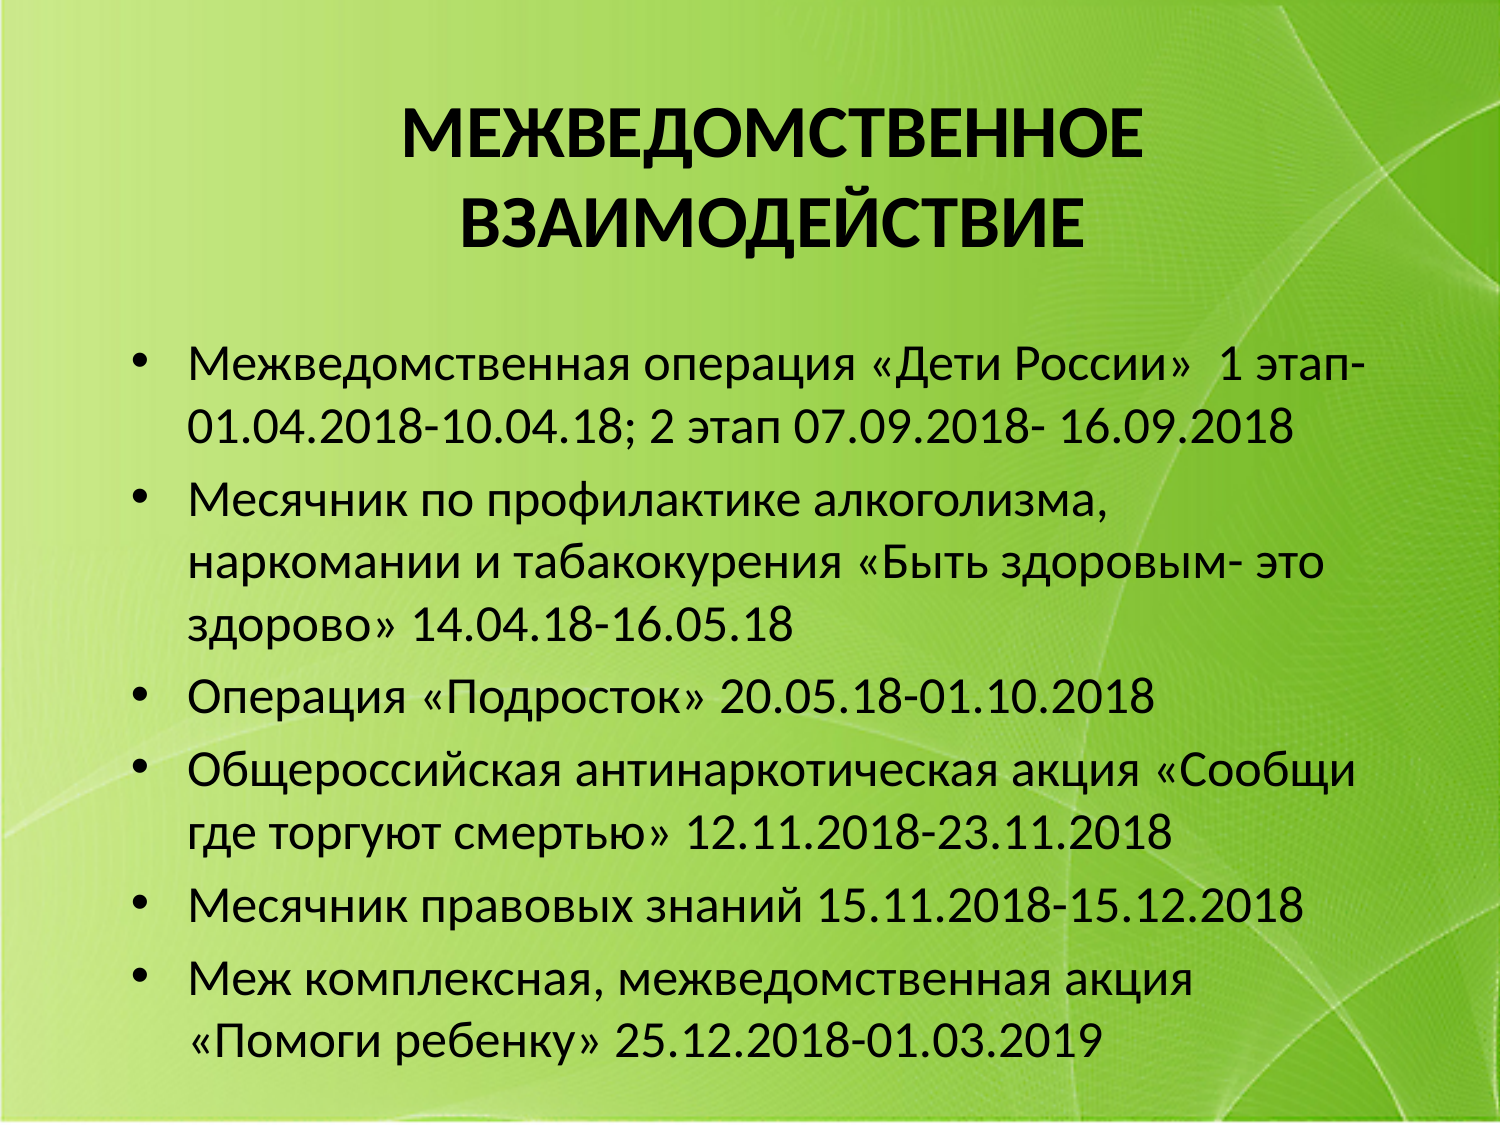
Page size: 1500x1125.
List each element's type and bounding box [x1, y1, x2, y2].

list [0, 0, 1500, 1125]
